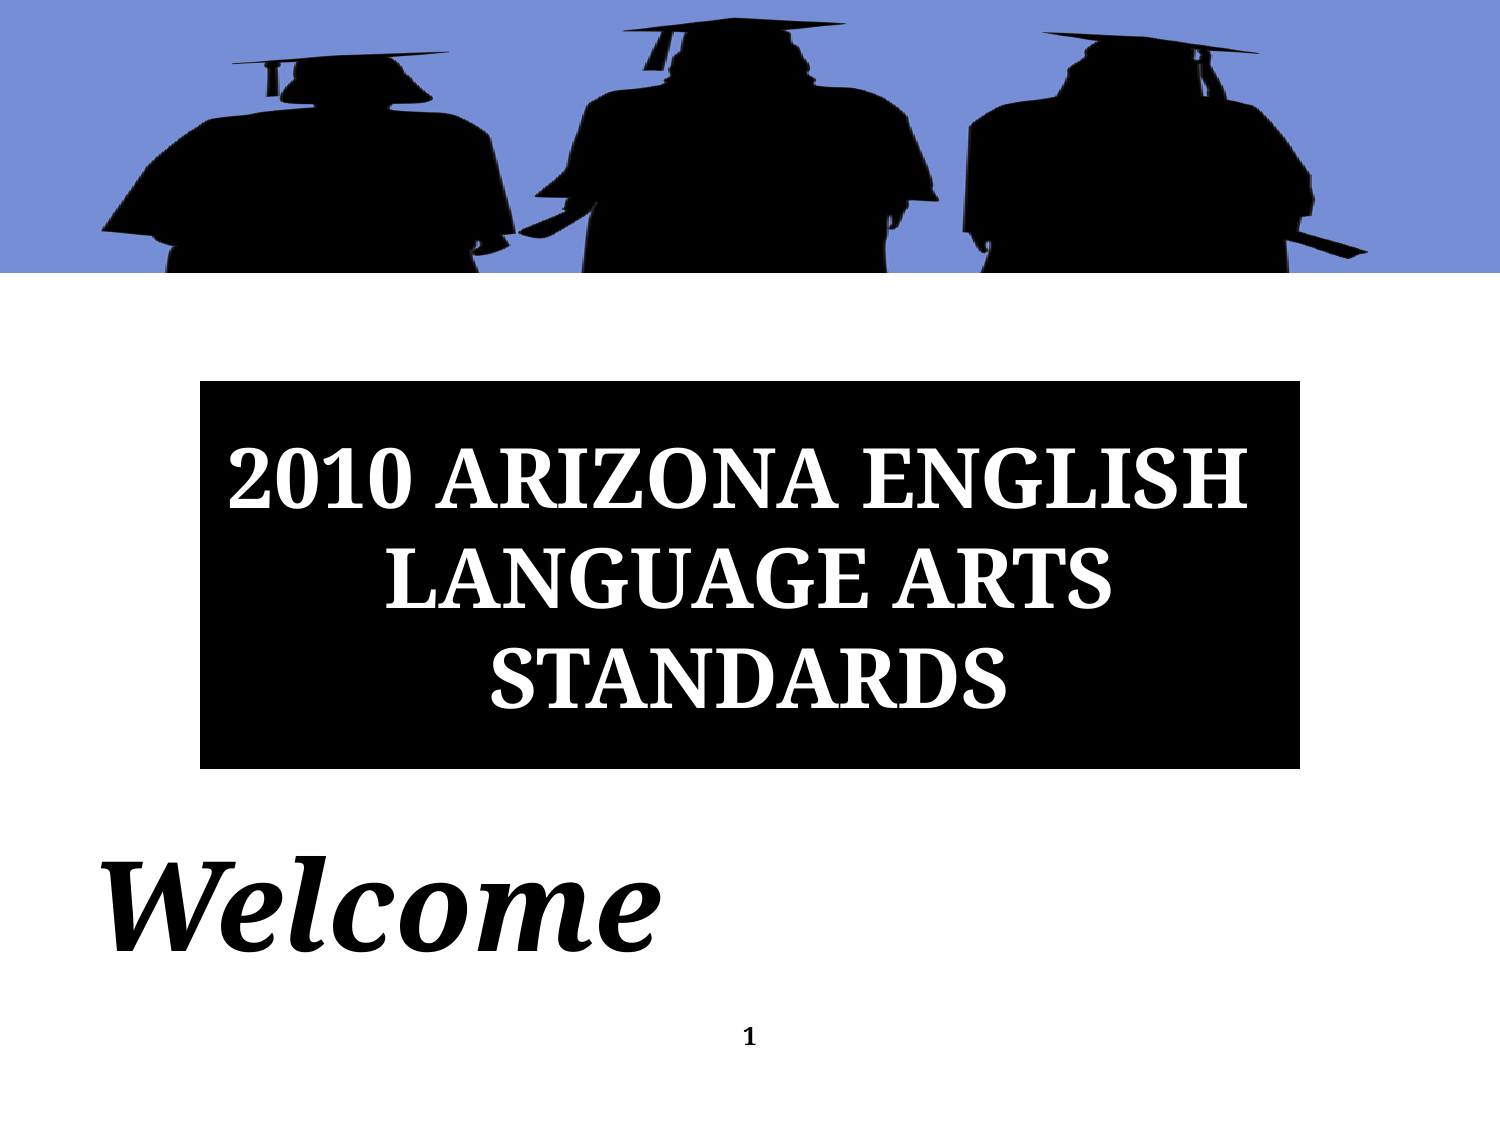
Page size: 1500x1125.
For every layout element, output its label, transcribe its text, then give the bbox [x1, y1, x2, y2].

list Welcome [75, 331, 1425, 1000]
picture [0, 0, 1500, 273]
slide_number 1 [662, 1012, 838, 1063]
title 2010 Arizona English Language Arts Standards [200, 381, 1300, 769]
